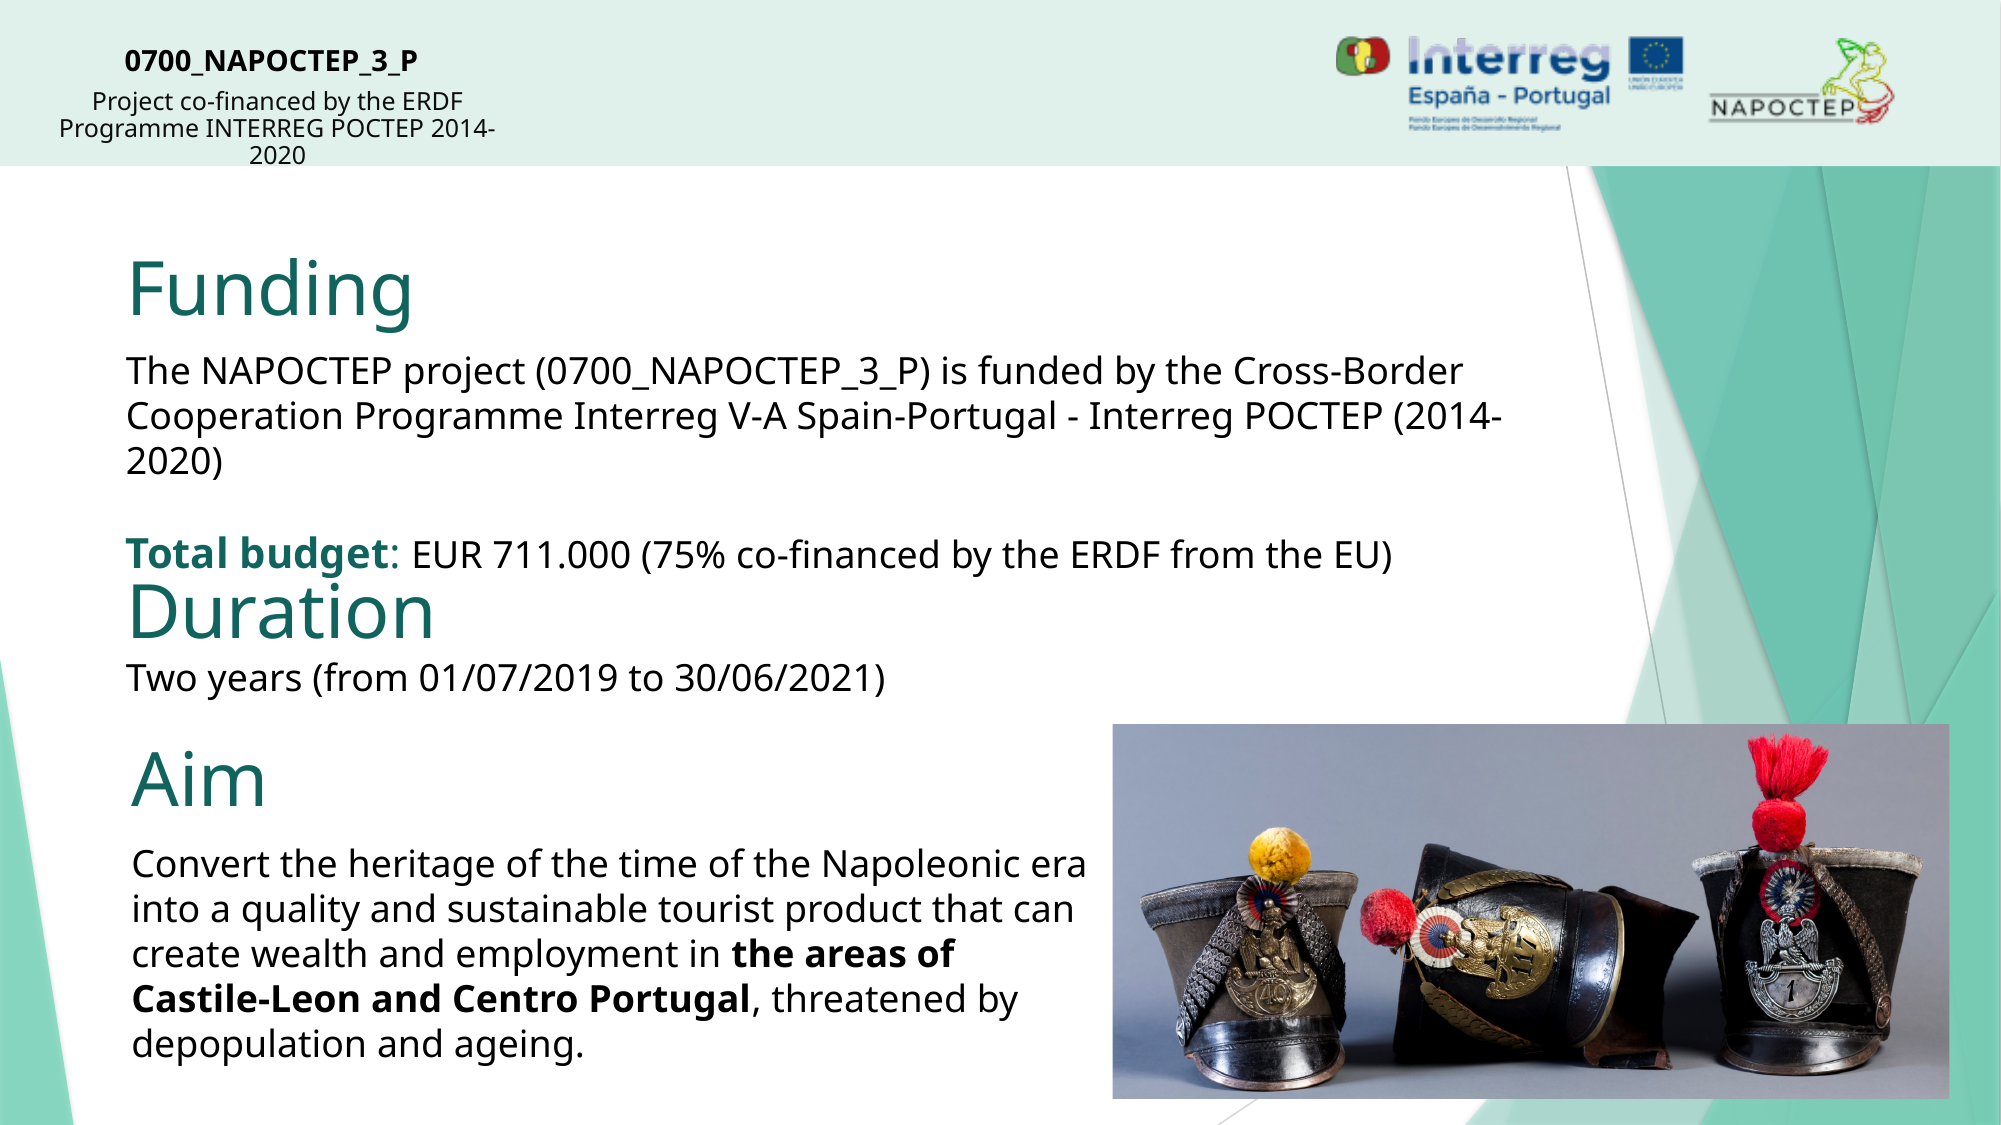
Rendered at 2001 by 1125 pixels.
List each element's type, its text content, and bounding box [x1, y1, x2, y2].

text_box The NAPOCTEP project (0700_NAPOCTEP_3_P) is funded by the Cross-Border Cooperation Programme Interreg V-A Spain-Portugal - Interreg POCTEP (2014-2020) Total budget: EUR 711.000 (75% co-financed by the ERDF from the EU) [111, 339, 1565, 585]
text_box Aim [116, 723, 1112, 832]
text_box Convert the heritage of the time of the Napoleonic era into a quality and sustainable tourist product that can create wealth and employment in the areas of Castile-Leon and Centro Portugal, threatened by depopulation and ageing. [116, 832, 1107, 1072]
picture [1112, 723, 1950, 1100]
text_box 0700_NAPOCTEP_3_P [75, 34, 468, 81]
text_box [0, 0, 2000, 168]
text_box Duration [111, 556, 1522, 773]
title Funding [111, 233, 1522, 450]
text_box Project co-financed by the ERDF Programme INTERREG POCTEP 2014-2020 [22, 81, 533, 177]
picture [1335, 34, 1919, 133]
